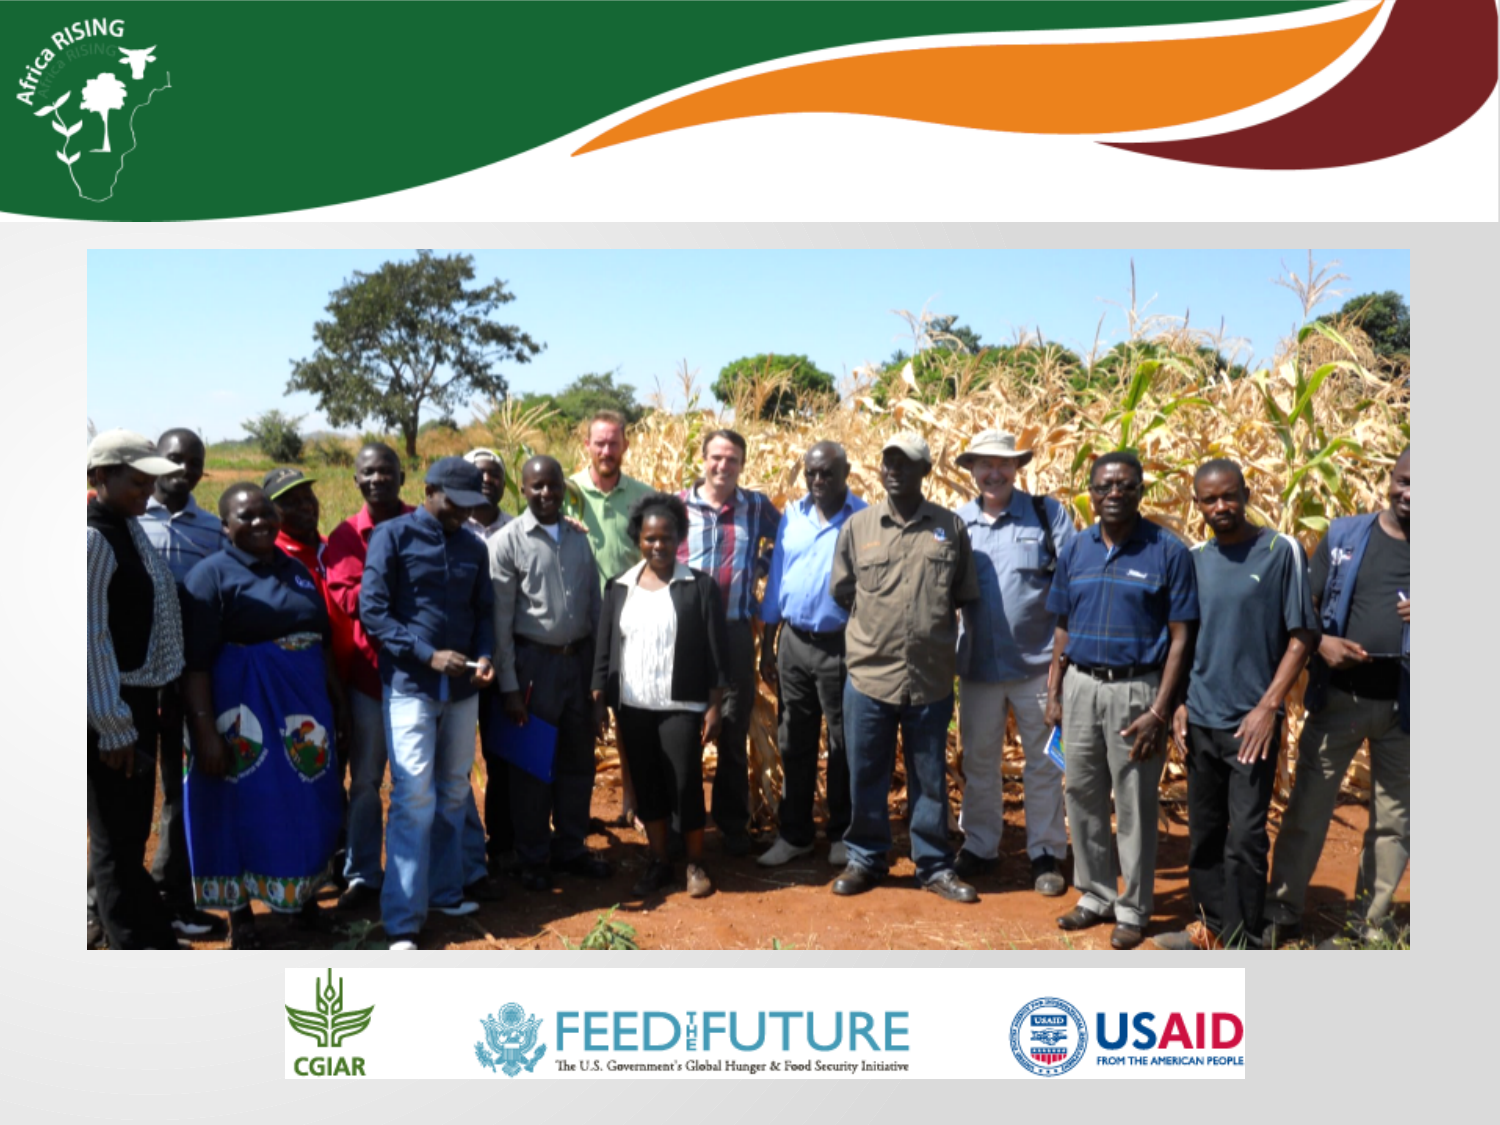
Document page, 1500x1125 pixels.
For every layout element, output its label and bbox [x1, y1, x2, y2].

picture [86, 249, 1411, 951]
picture [0, 0, 1499, 222]
picture [285, 968, 1245, 1079]
